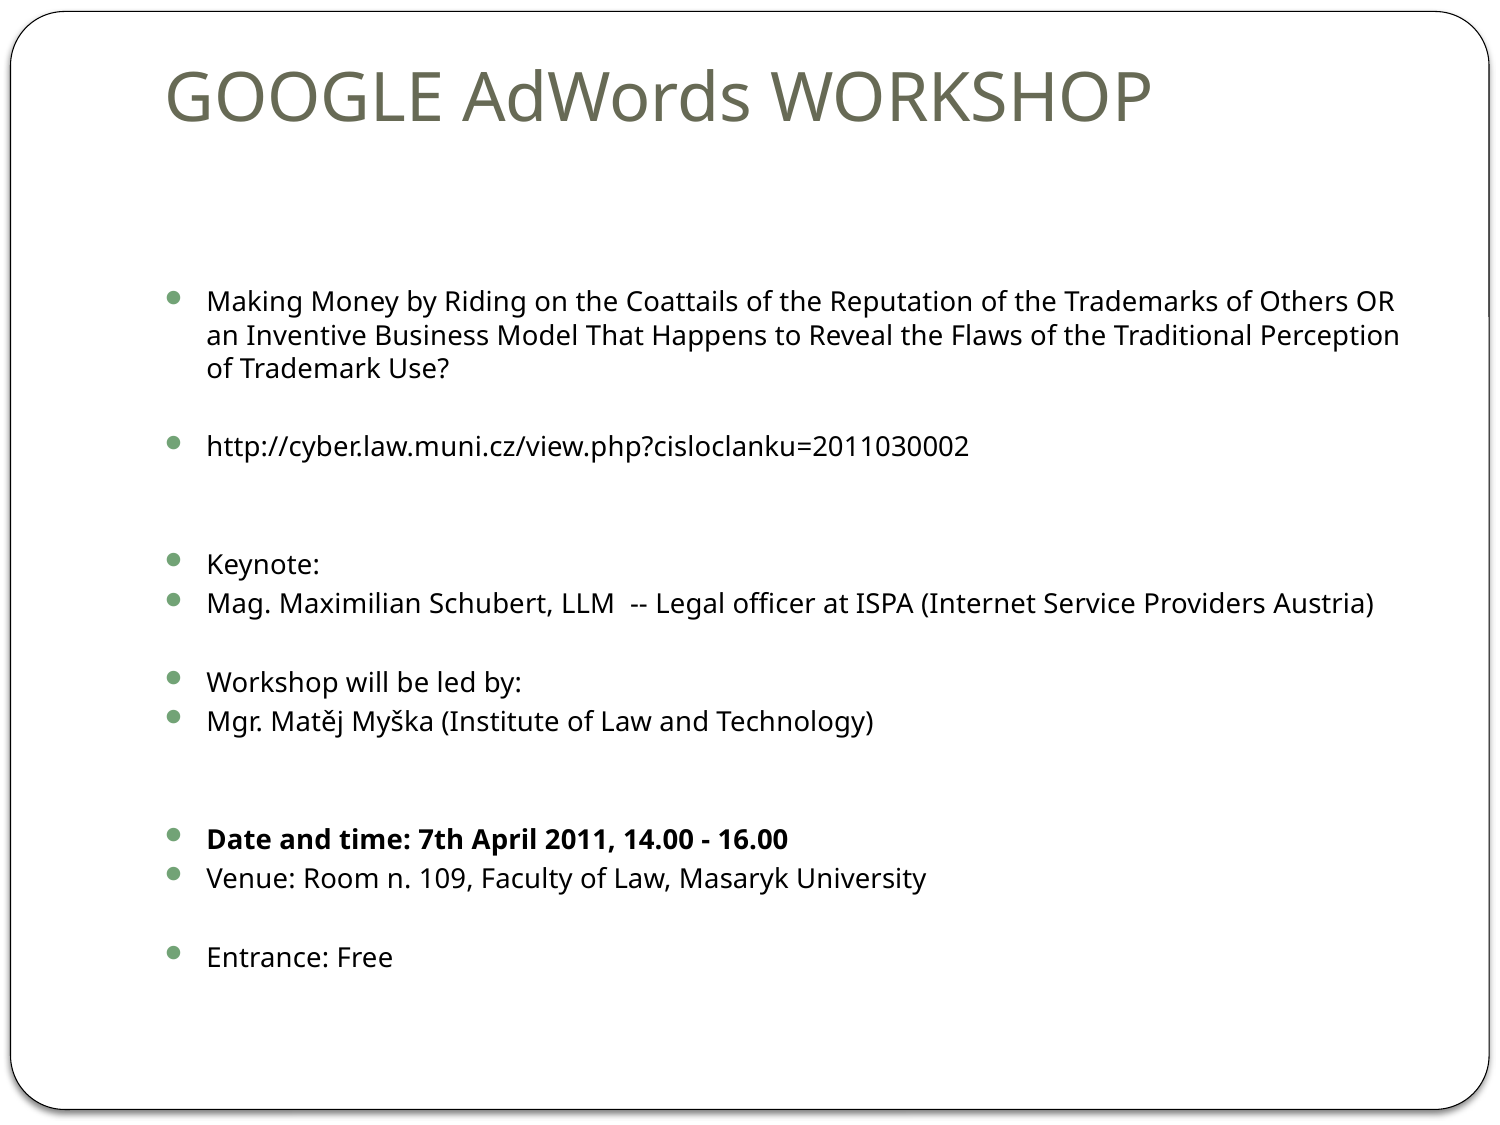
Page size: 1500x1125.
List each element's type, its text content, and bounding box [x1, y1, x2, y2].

list Making Money by Riding on the Coattails of the Reputation of the Trademarks of Others OR an Inventive Business Model That Happens to Reveal the Flaws of the Traditional Perception of Trademark Use? http://cyber.law.muni.cz/view.php?cisloclanku=2011030002 Keynote: Mag. Maximilian Schubert, LLM -- Legal officer at ISPA (Internet Service Providers Austria) Workshop will be led by: Mgr. Matěj Myška (Institute of Law and Technology) Date and time: 7th April 2011, 14.00 - 16.00 Venue: Room n. 109, Faculty of Law, Masaryk University Entrance: Free [150, 237, 1425, 988]
title GOOGLE AdWords WORKSHOP [150, 45, 1425, 233]
